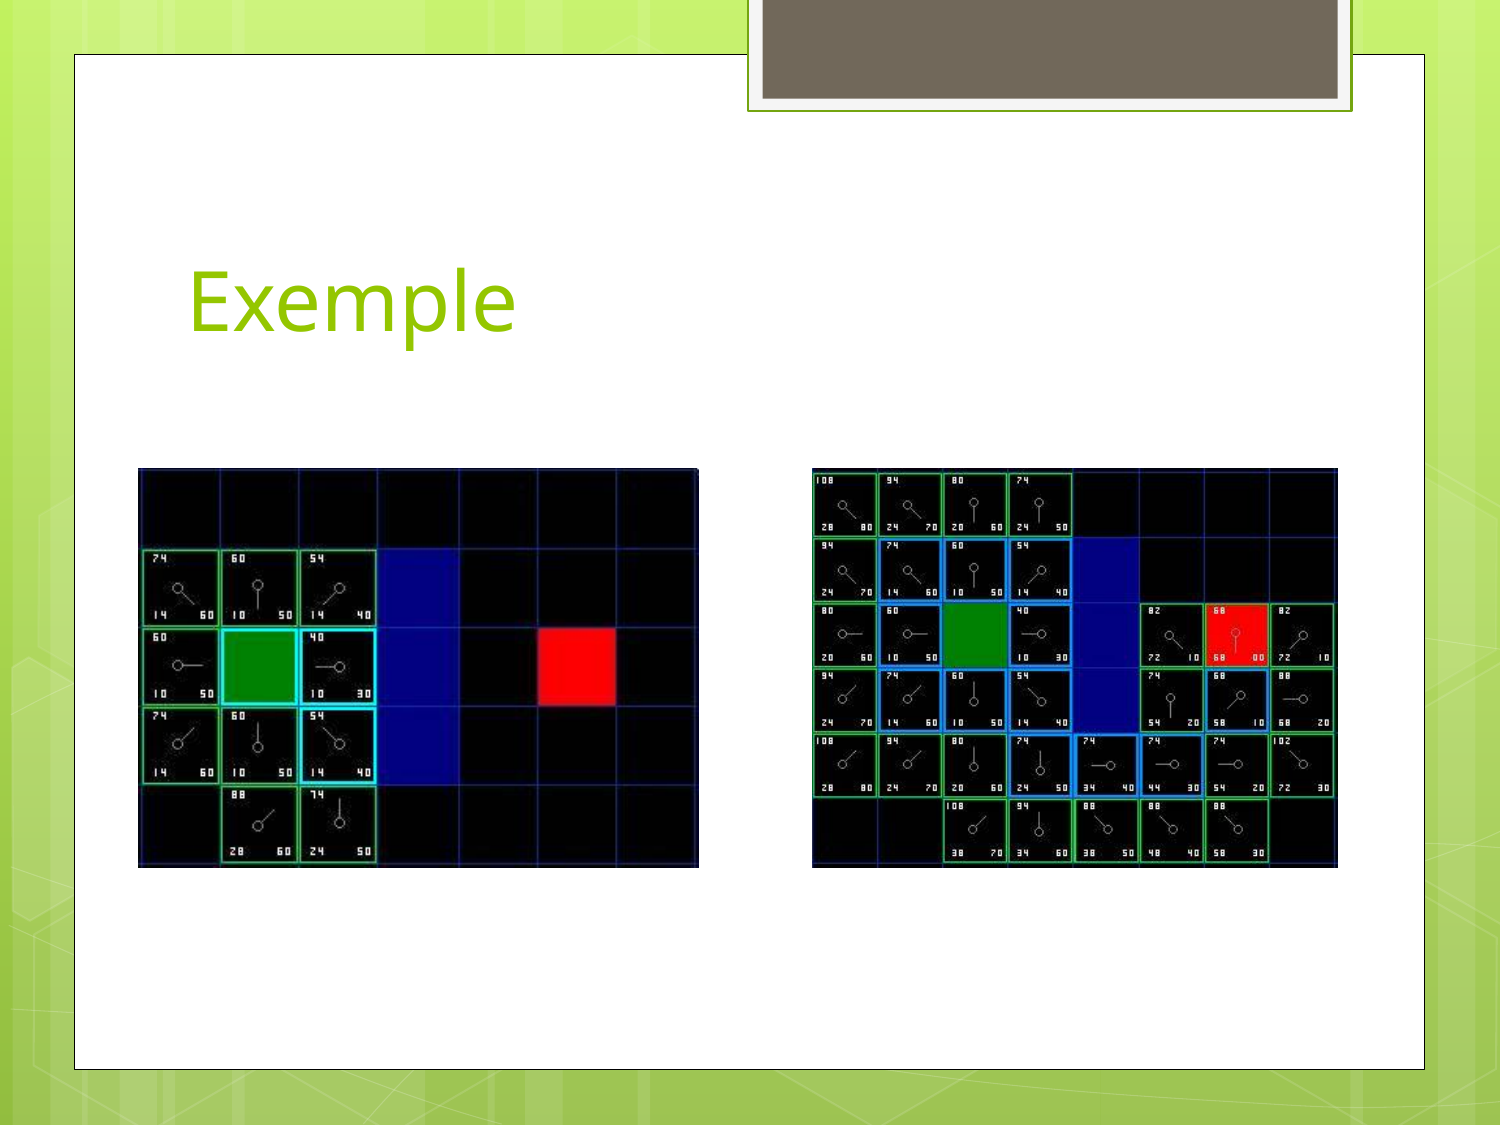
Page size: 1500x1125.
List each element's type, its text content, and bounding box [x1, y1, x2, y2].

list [138, 468, 699, 868]
title Exemple [171, 168, 1324, 357]
picture [812, 468, 1338, 868]
